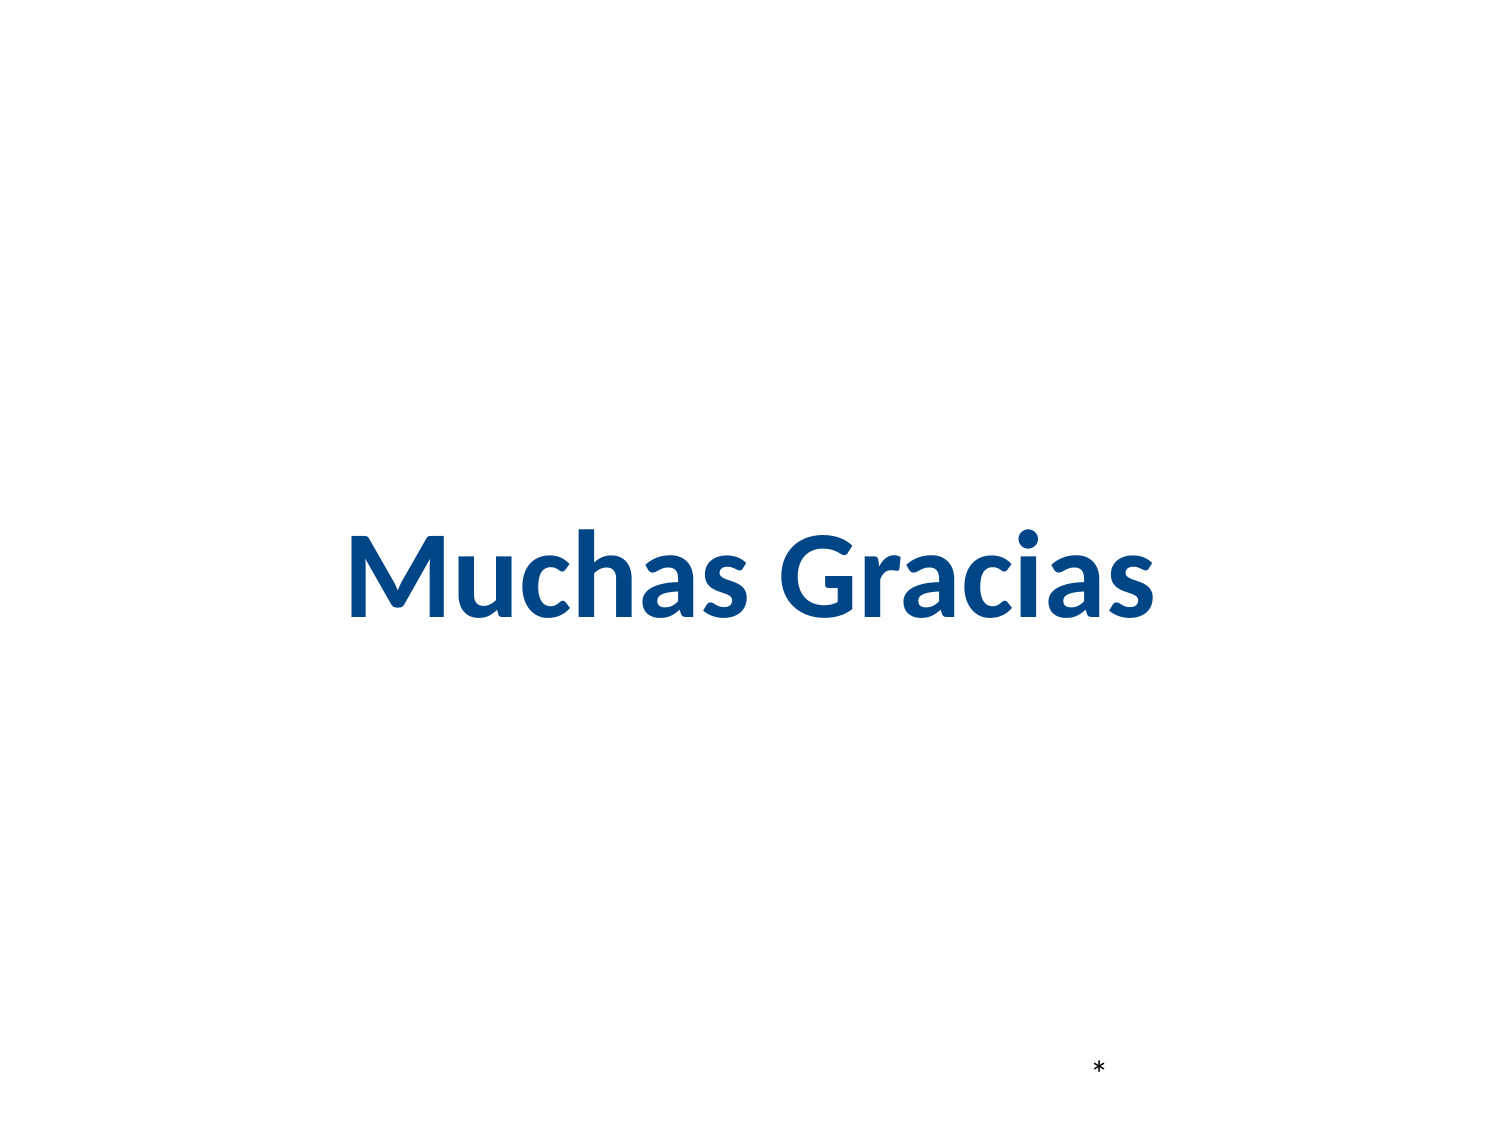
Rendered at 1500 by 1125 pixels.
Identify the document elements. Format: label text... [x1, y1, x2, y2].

text_box * [1074, 1042, 1425, 1103]
title Muchas Gracias [75, 485, 1425, 640]
